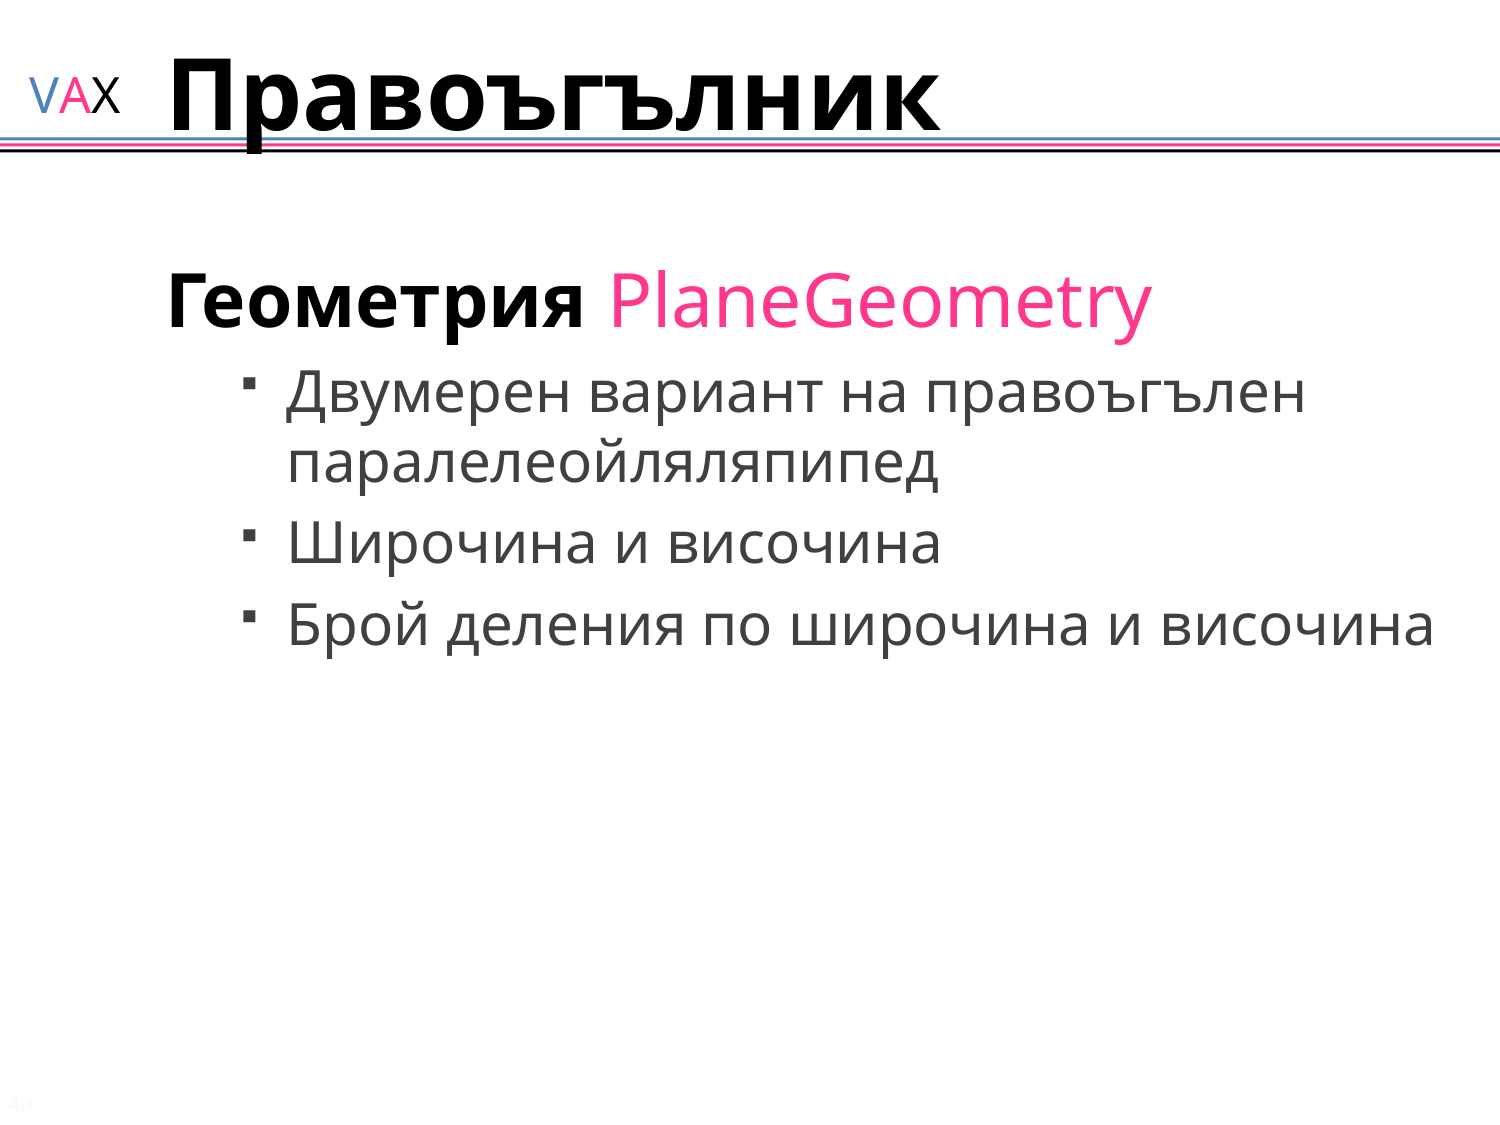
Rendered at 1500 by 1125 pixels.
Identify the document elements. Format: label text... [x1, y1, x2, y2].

title Правоъгълник [0, 37, 1500, 144]
list Геометрия PlaneGeometry Двумерен вариант на правоъгълен паралелеойляляпипед Широчина и височина Брой деления по широчина и височина [150, 200, 1488, 1113]
